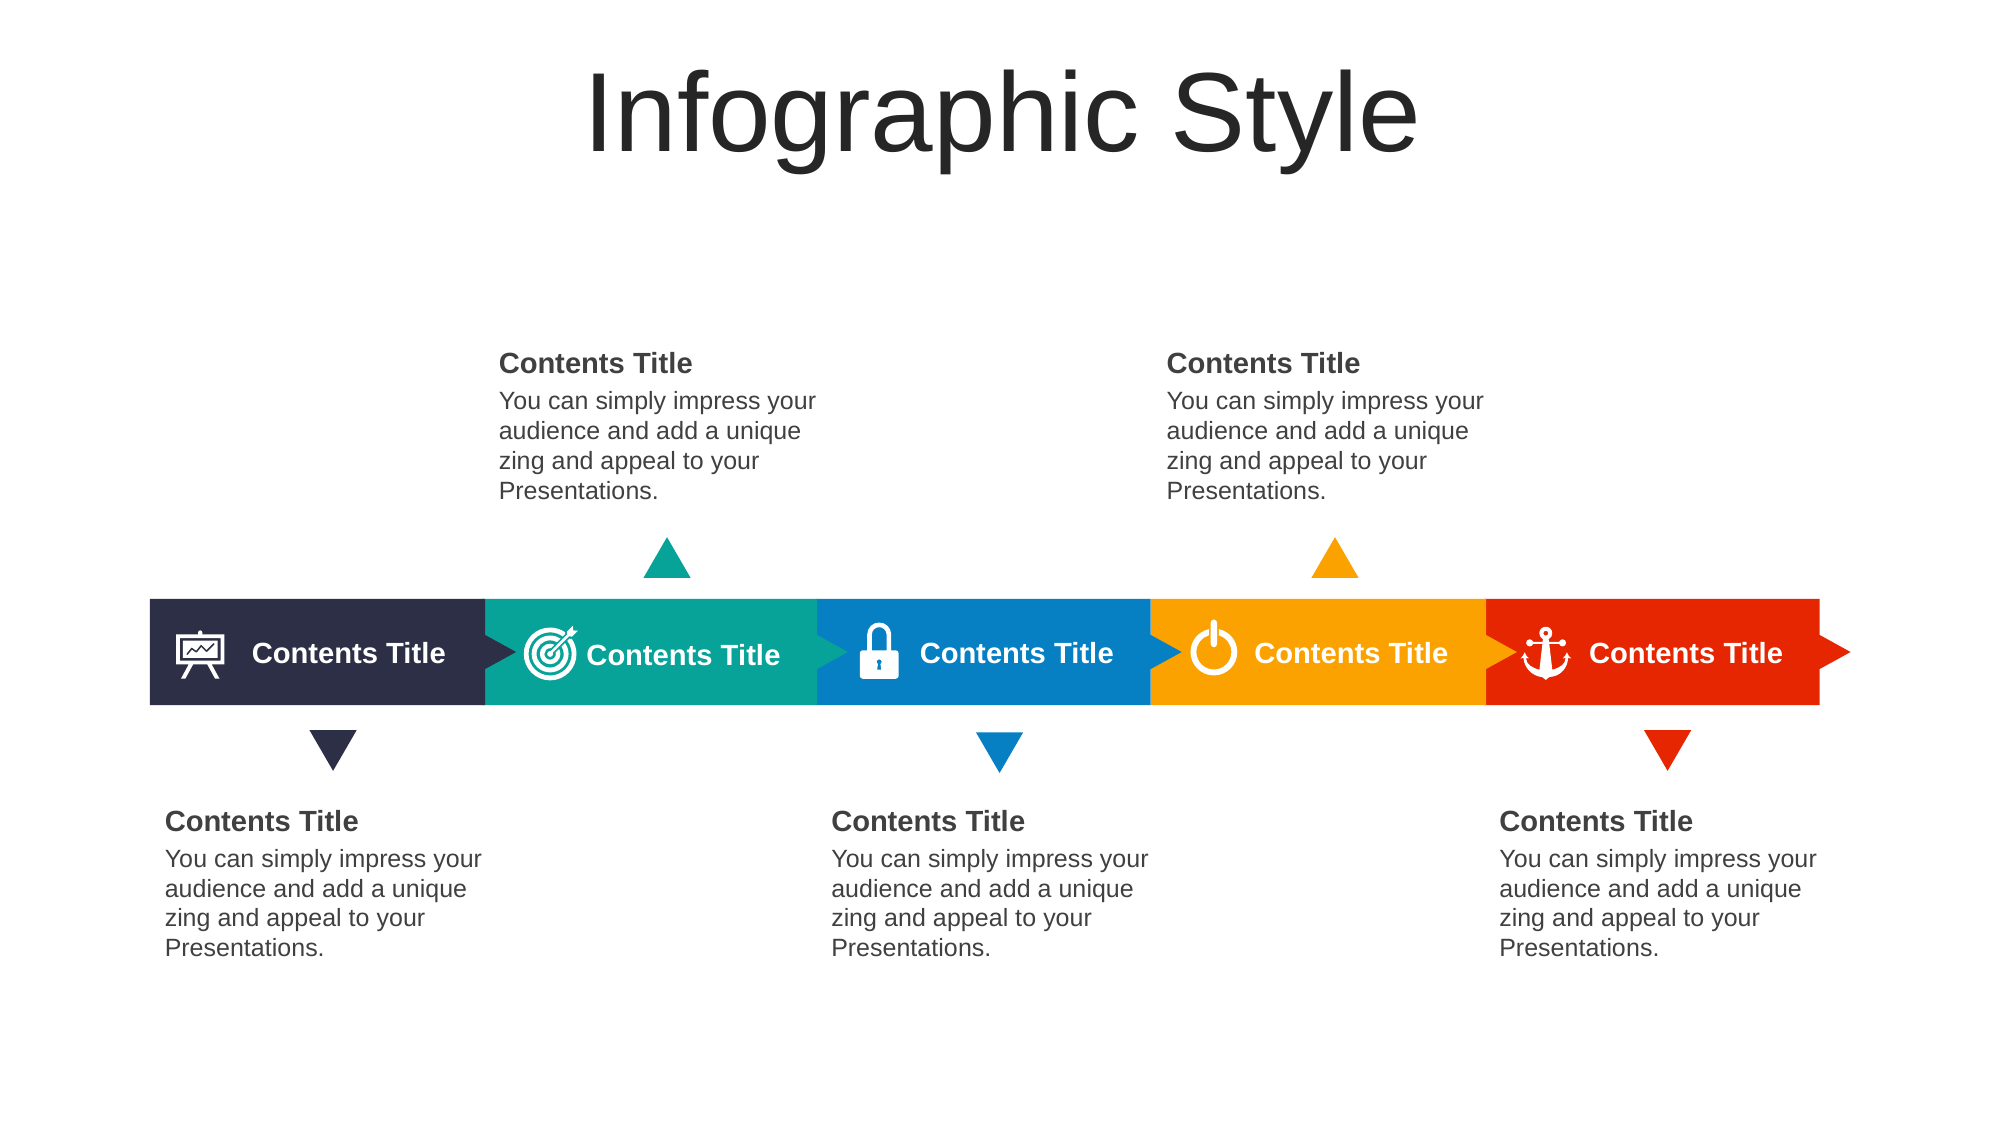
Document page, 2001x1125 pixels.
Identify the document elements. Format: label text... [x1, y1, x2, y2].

text_box [1309, 535, 1361, 579]
text_box Contents Title [1574, 626, 1802, 677]
text_box [487, 597, 851, 707]
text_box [483, 337, 851, 514]
text_box [522, 623, 581, 682]
text_box [641, 535, 693, 579]
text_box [1151, 337, 1519, 514]
text_box [307, 729, 359, 773]
text_box [858, 621, 900, 680]
text_box [1189, 618, 1239, 677]
text_box [1488, 597, 1853, 707]
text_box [149, 794, 517, 971]
list Infographic Style [53, 55, 1952, 175]
text_box [974, 731, 1025, 776]
text_box [819, 597, 1184, 707]
text_box [175, 629, 226, 680]
text_box Contents Title [905, 627, 1132, 678]
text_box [816, 794, 1183, 971]
text_box Contents Title [571, 629, 799, 679]
text_box [1517, 625, 1574, 682]
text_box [1484, 794, 1851, 971]
text_box [1642, 729, 1694, 773]
text_box [148, 597, 519, 707]
text_box [1152, 597, 1520, 707]
text_box Contents Title [1239, 627, 1467, 677]
text_box Contents Title [237, 627, 465, 678]
